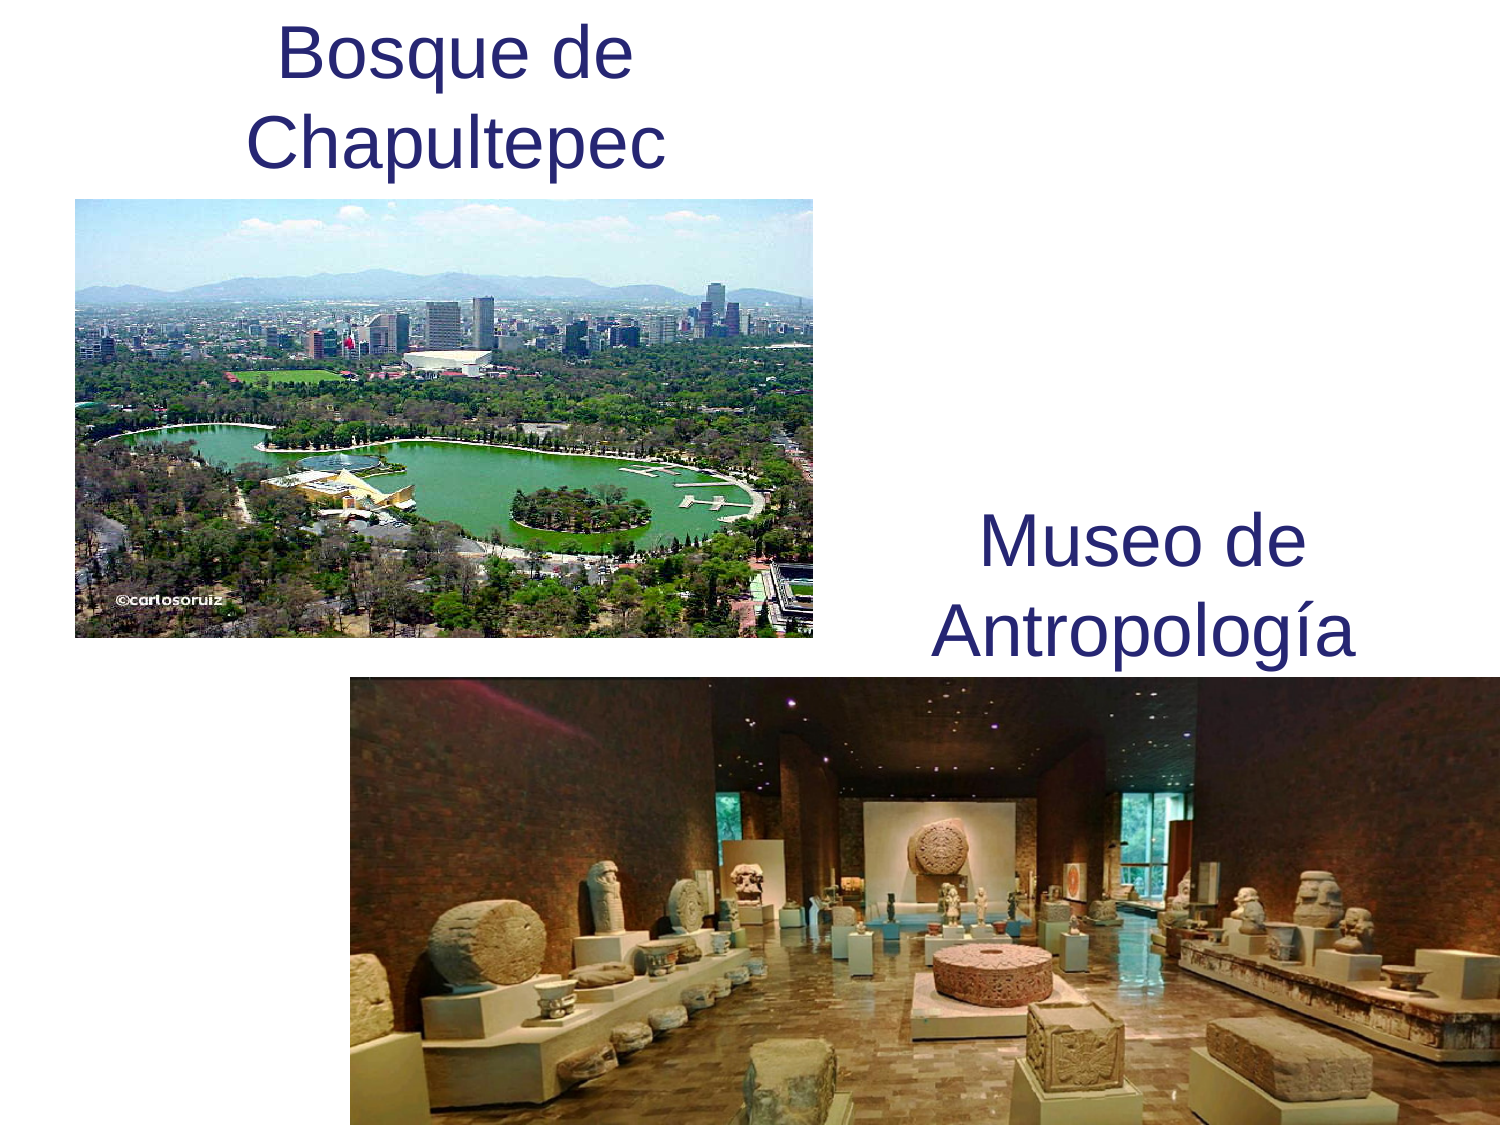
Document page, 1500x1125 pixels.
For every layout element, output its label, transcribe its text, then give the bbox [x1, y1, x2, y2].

picture [349, 677, 1500, 1125]
text_box Museo de Antropología [787, 487, 1500, 675]
picture [74, 199, 813, 638]
text_box Bosque de Chapultepec [49, 0, 863, 188]
